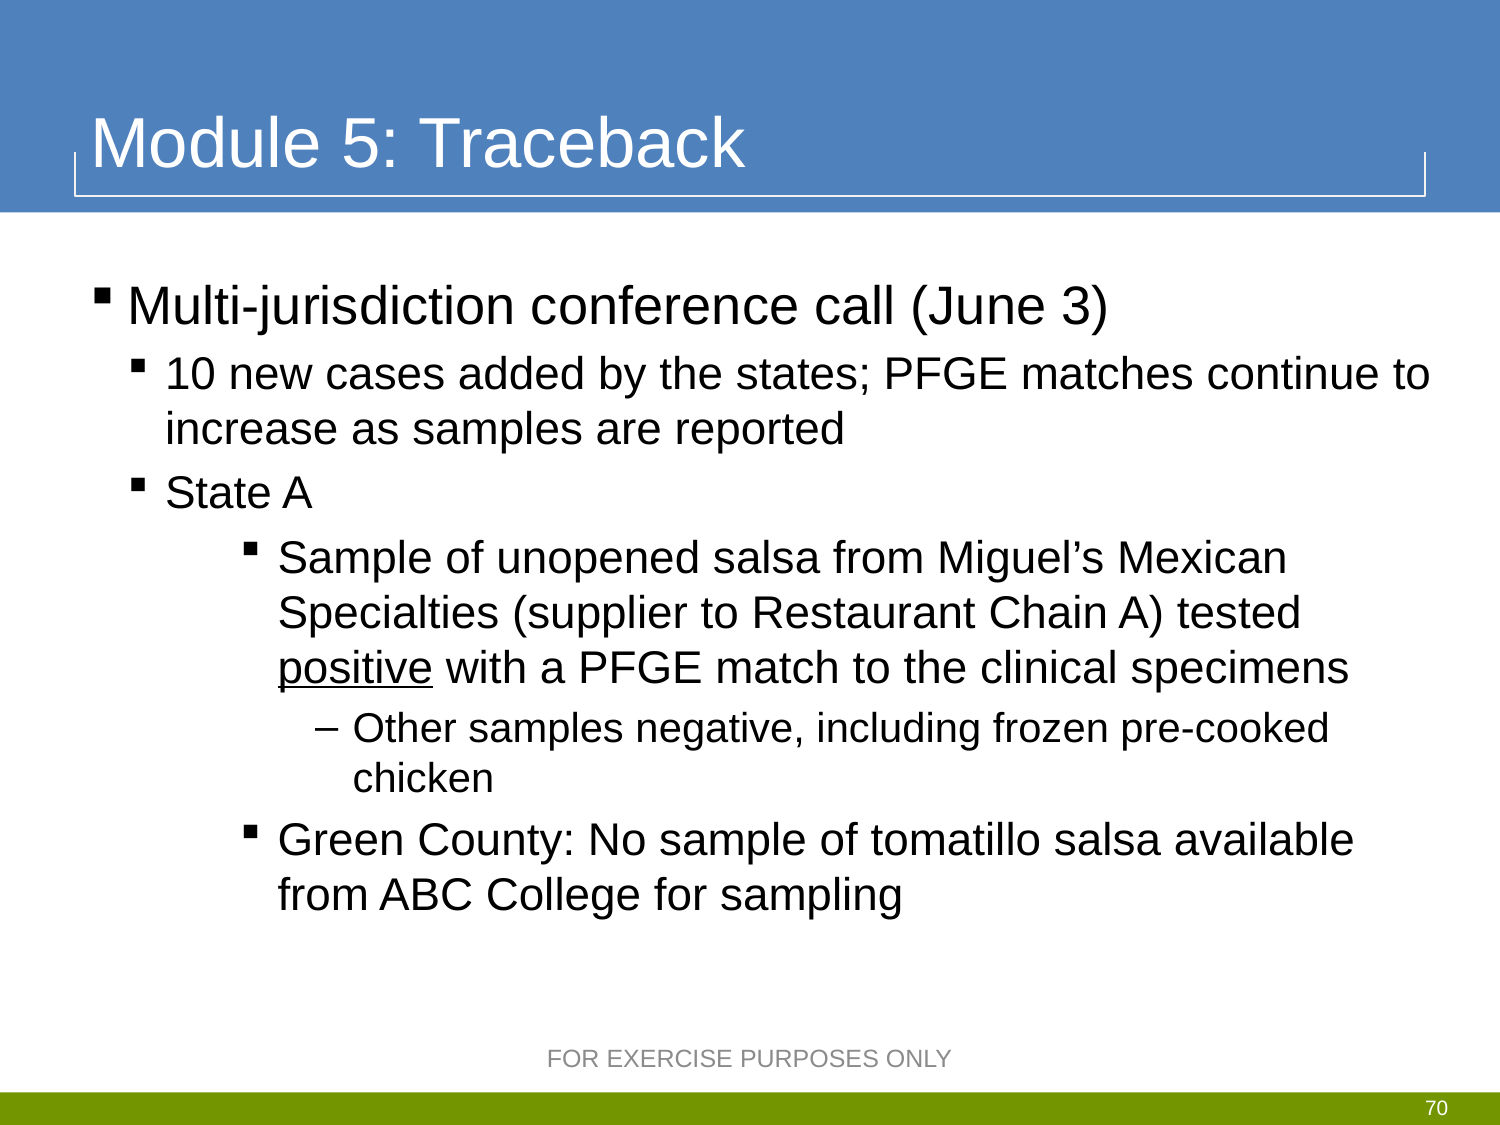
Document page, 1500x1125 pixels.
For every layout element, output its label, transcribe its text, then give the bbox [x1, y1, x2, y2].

title Module 5: Traceback [74, 44, 1426, 233]
list Multi-jurisdiction conference call (June 3) 10 new cases added by the states; PFGE matches continue to increase as samples are reported State A Sample of unopened salsa from Miguel’s Mexican Specialties (supplier to Restaurant Chain A) tested positive with a PFGE match to the clinical specimens Other samples negative, including frozen pre-cooked chicken Green County: No sample of tomatillo salsa available from ABC College for sampling [74, 262, 1476, 1006]
footer FOR EXERCISE PURPOSES ONLY [512, 1042, 988, 1103]
